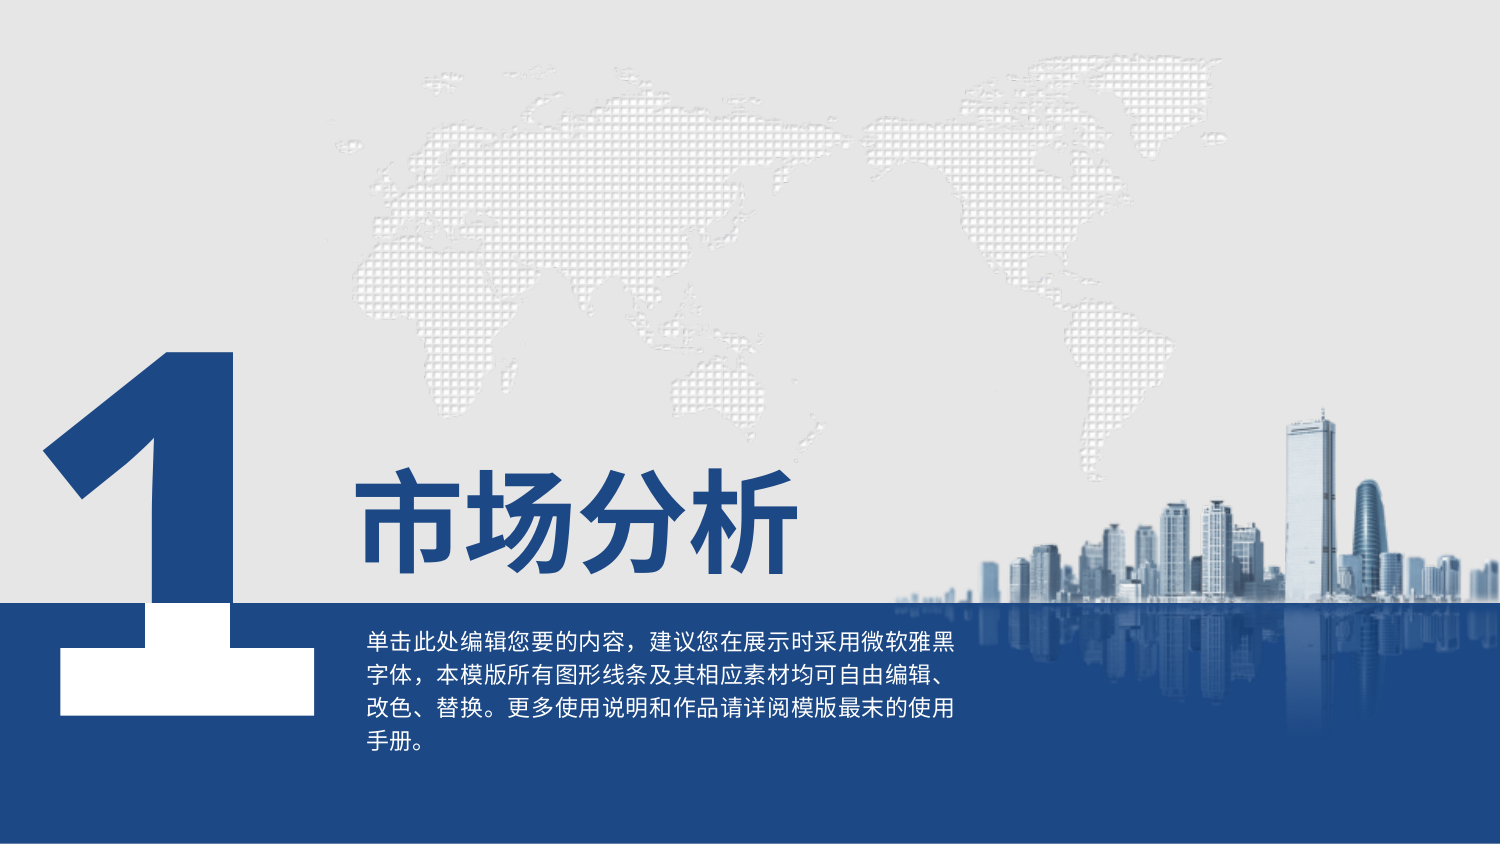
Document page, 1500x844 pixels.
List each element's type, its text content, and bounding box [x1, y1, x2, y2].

text_box 单击此处编辑您要的内容，建议您在展示时采用微软雅黑字体，本模版所有图形线条及其相应素材均可自由编辑、改色、替换。更多使用说明和作品请详阅模版最末的使用手册。 [355, 616, 831, 760]
text_box 1 [0, 193, 184, 844]
text_box [184, 603, 1500, 844]
picture [323, 43, 1245, 505]
text_box [60, 603, 315, 716]
text_box 市场分析 [339, 513, 822, 593]
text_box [836, 390, 1500, 820]
